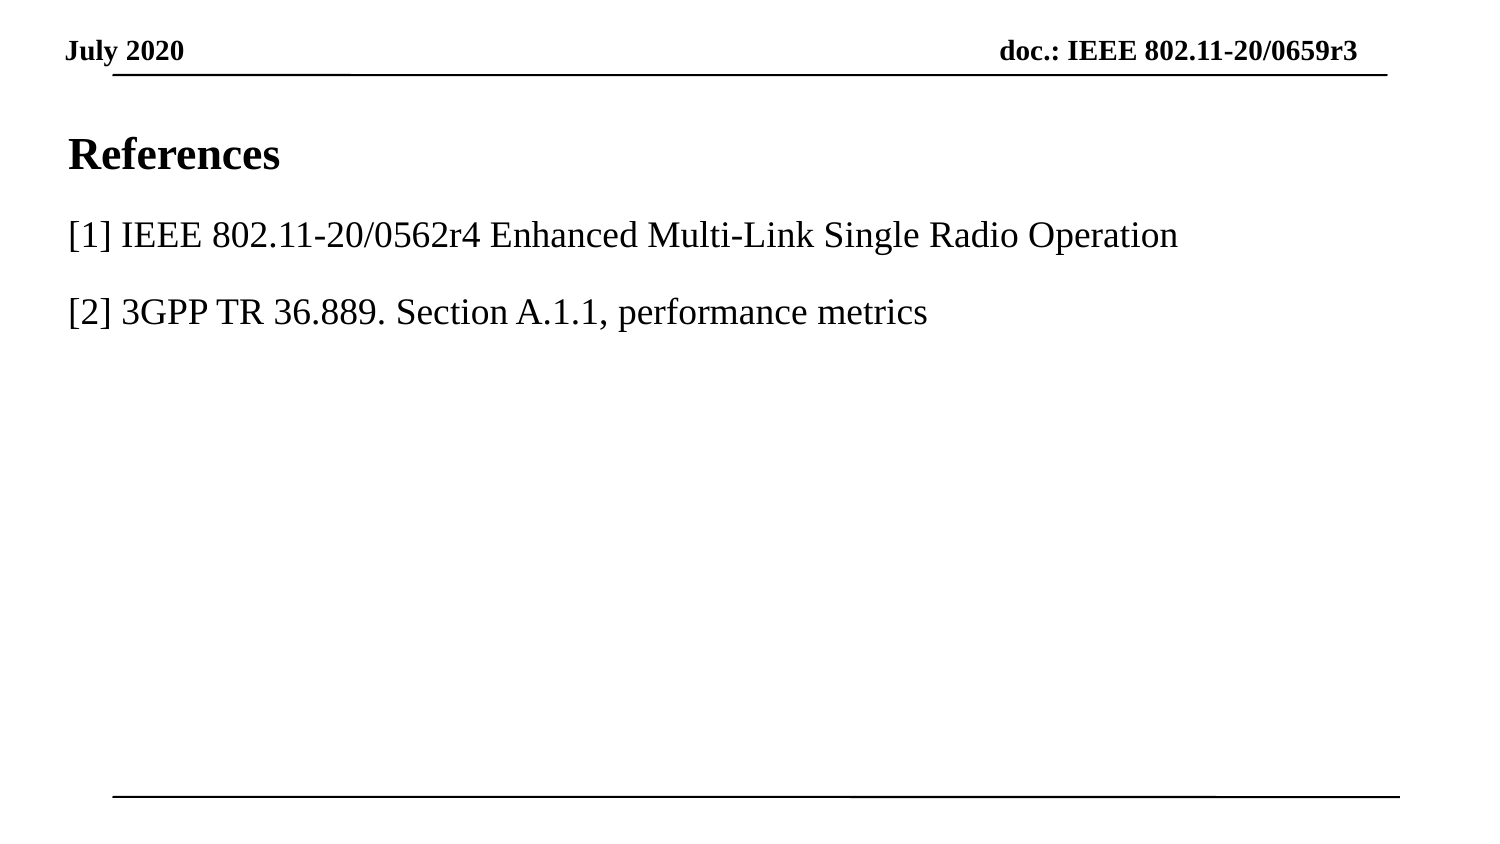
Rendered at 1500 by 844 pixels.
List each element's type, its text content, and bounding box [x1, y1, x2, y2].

list References [1] IEEE 802.11-20/0562r4 Enhanced Multi-Link Single Radio Operation [2] 3GPP TR 36.889. Section A.1.1, performance metrics [56, 109, 1388, 772]
